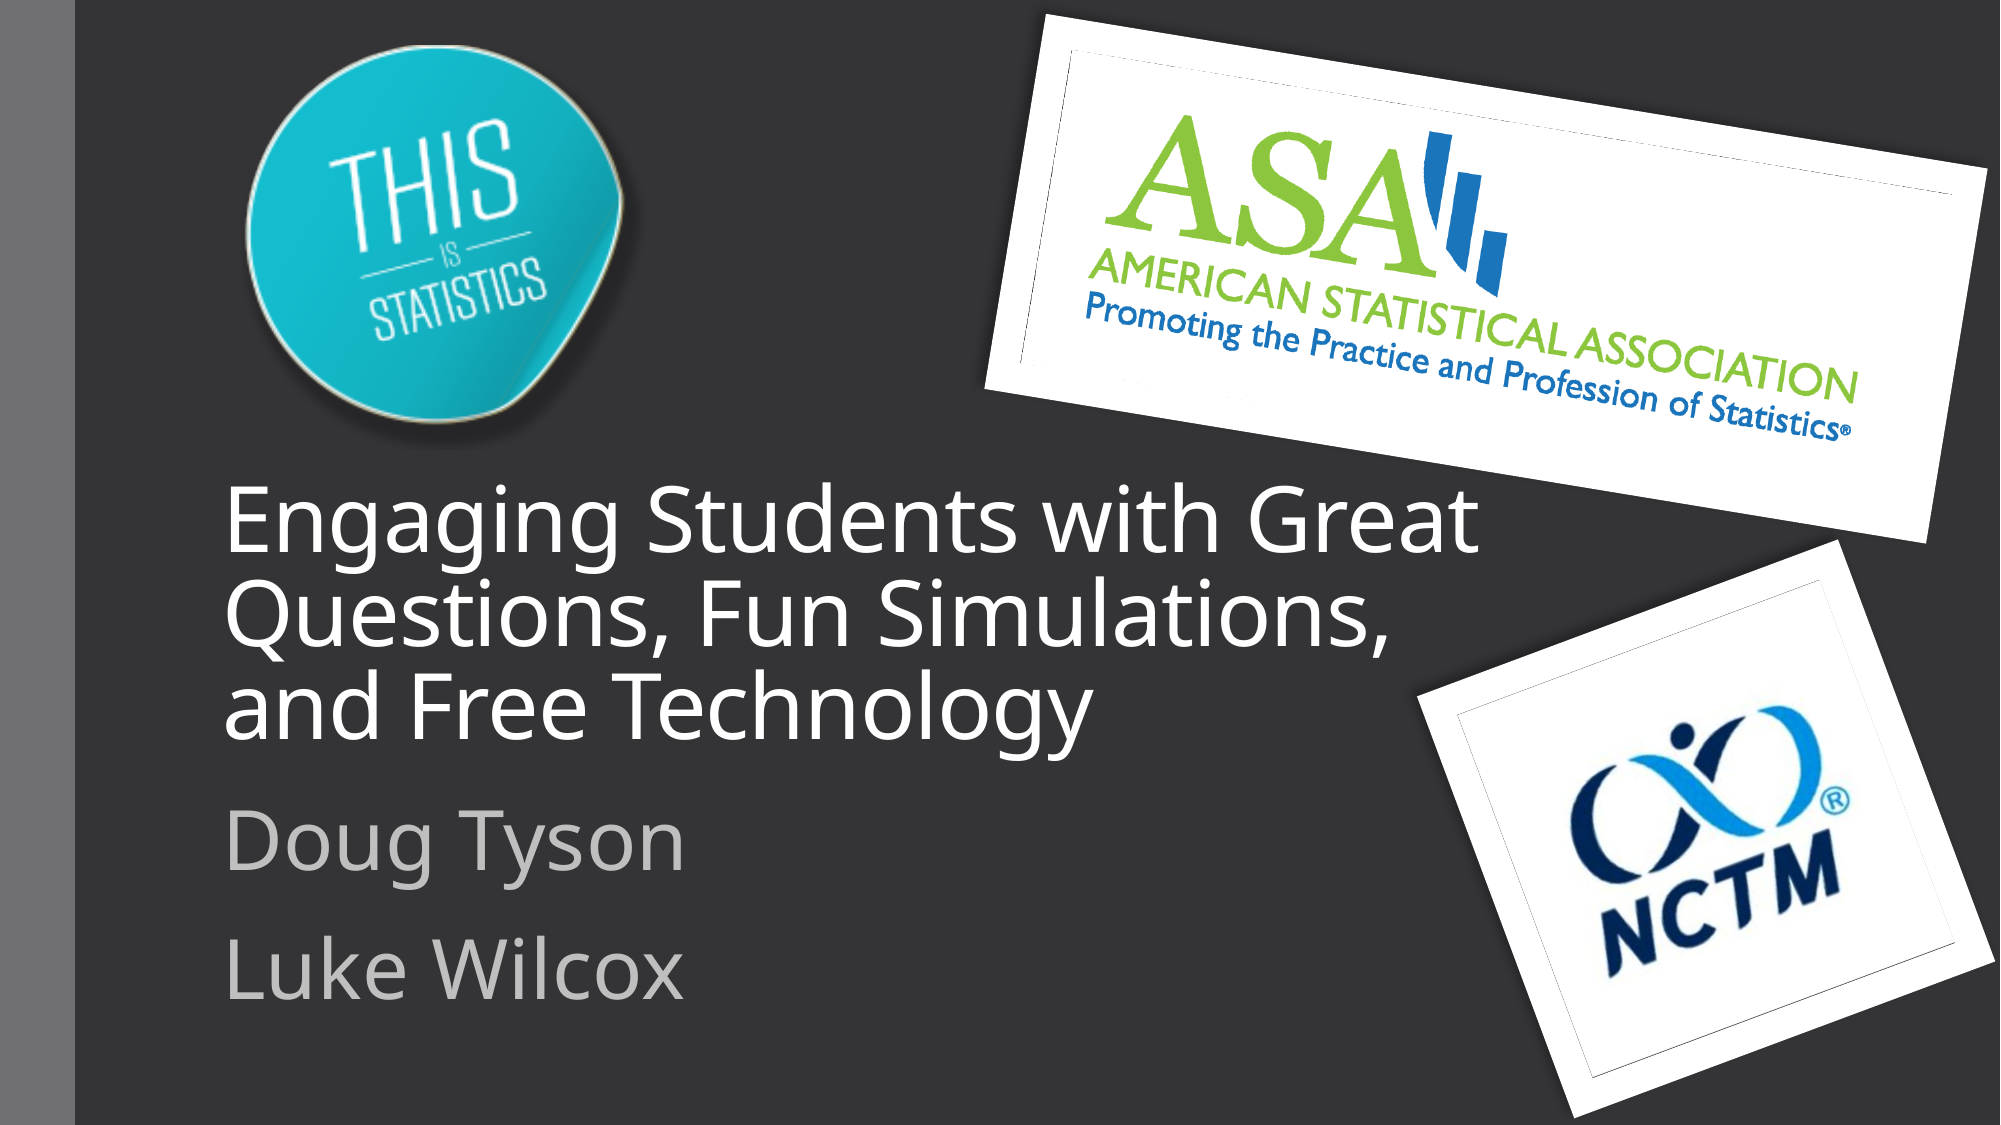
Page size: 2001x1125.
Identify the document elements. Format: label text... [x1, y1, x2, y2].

title Engaging Students with Great Questions, Fun Simulations, and Free Technology [206, 495, 1570, 766]
subtitle Doug Tyson Luke Wilcox [206, 787, 1543, 1065]
picture [1022, 51, 1951, 507]
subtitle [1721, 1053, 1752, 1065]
picture [1458, 581, 1954, 1077]
picture [241, 44, 647, 450]
